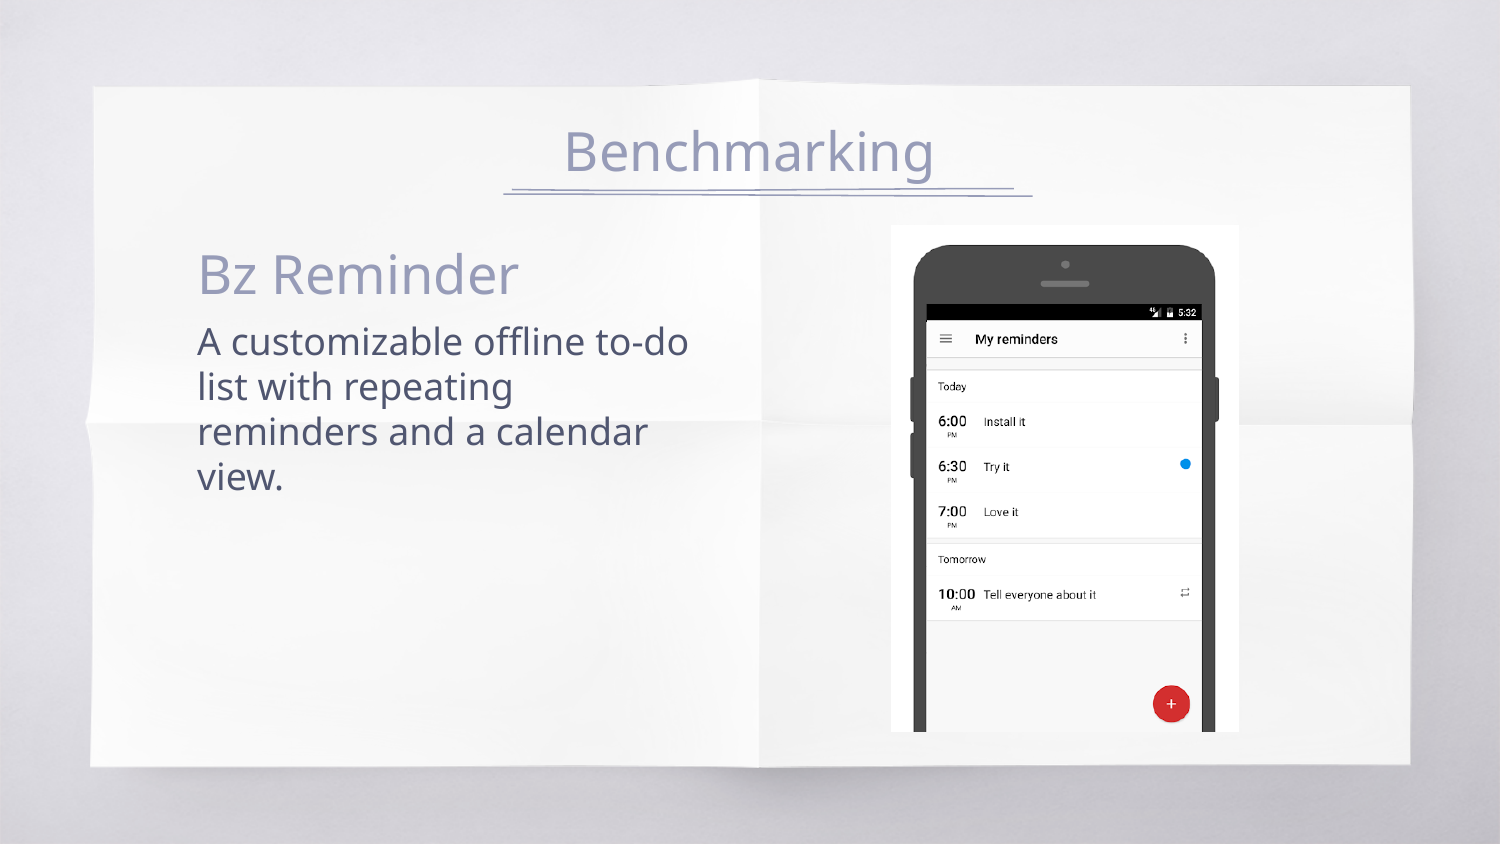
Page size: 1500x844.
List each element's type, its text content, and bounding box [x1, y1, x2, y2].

list Bz Reminder A customizable offline to-do list with repeating reminders and a calendar view. [182, 225, 718, 732]
title Benchmarking [168, 84, 1332, 197]
picture [0, 0, 1500, 844]
